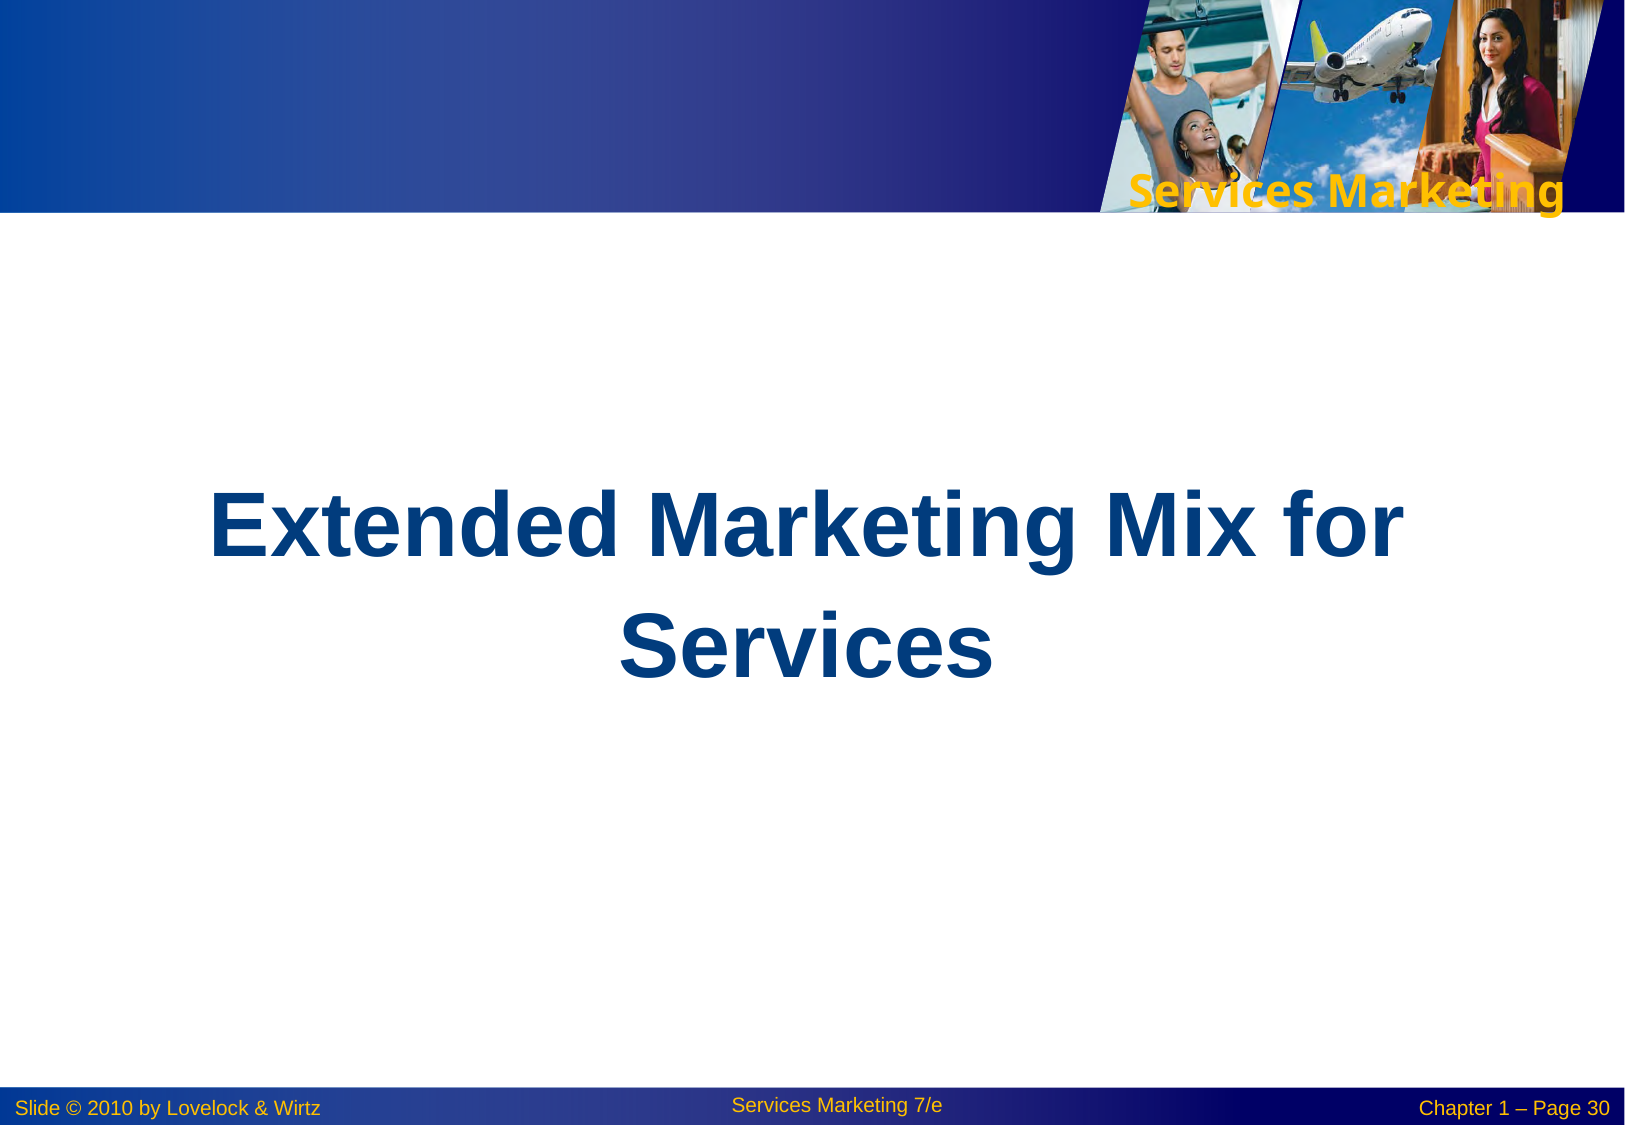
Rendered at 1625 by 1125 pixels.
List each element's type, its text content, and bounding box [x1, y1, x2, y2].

picture [1162, 186, 1172, 192]
text_box Extended Marketing Mix for Services [115, 410, 1500, 740]
picture [1100, 0, 1604, 213]
picture [1546, 187, 1556, 202]
